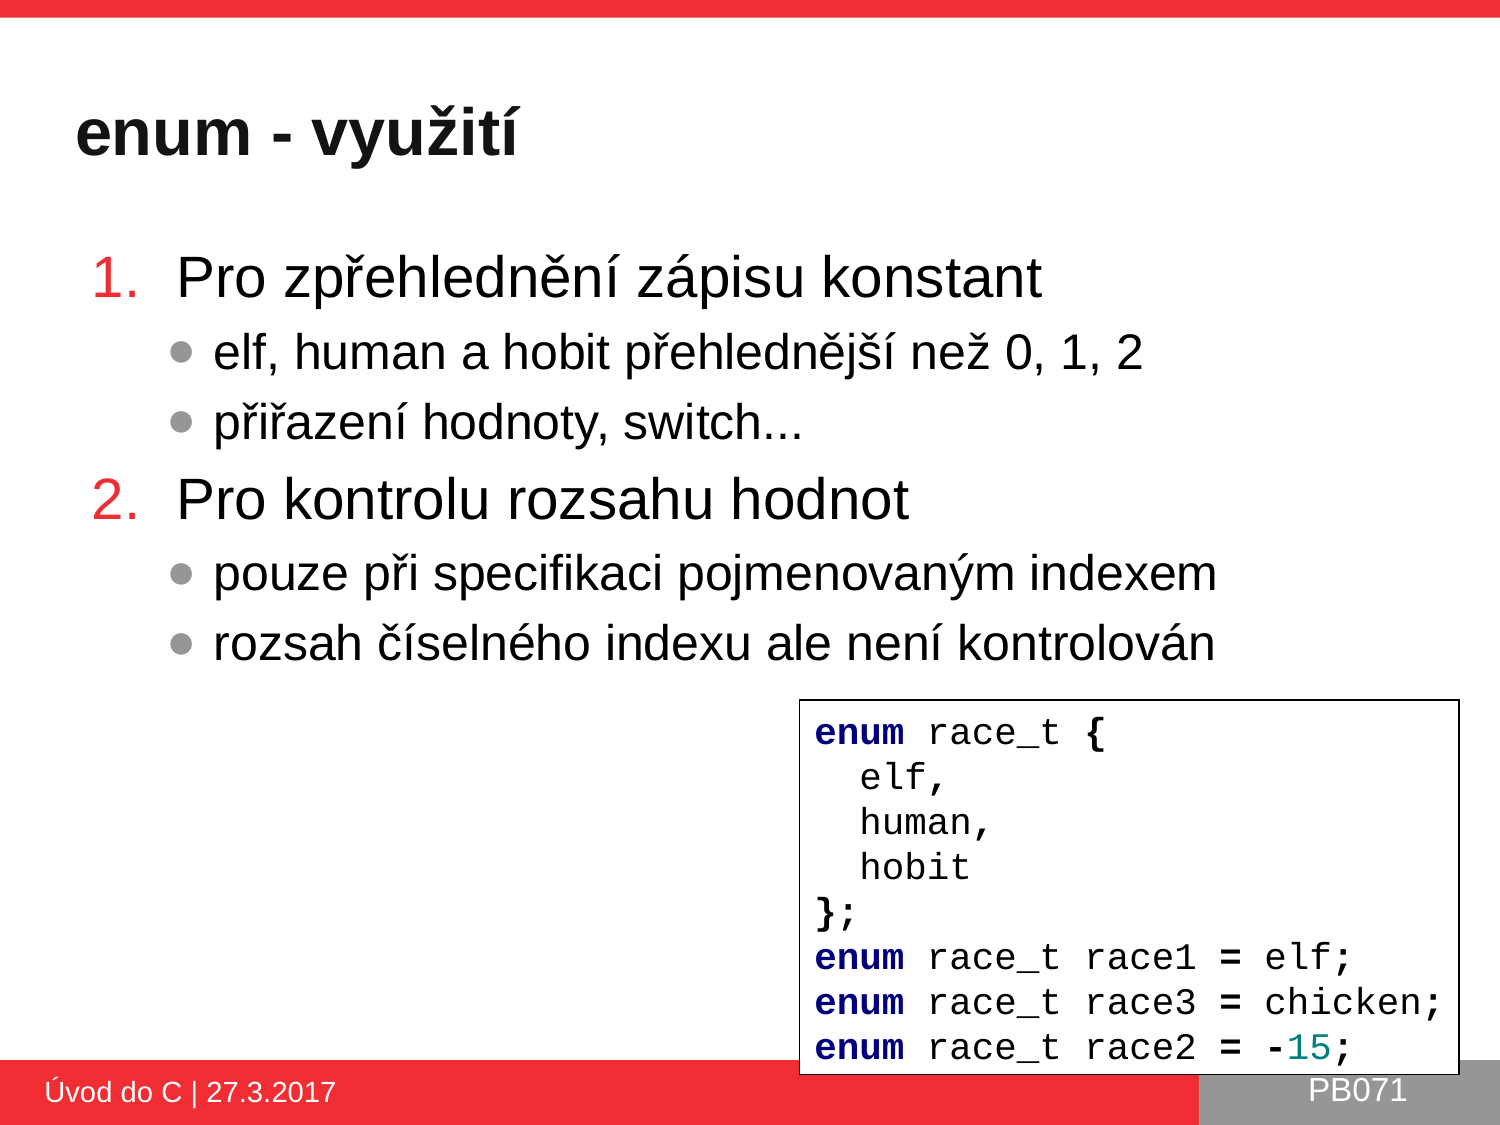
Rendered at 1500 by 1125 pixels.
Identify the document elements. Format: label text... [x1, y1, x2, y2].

title enum - využití [75, 45, 1471, 208]
text_box enum race_t { elf, human, hobit }; enum race_t race1 = elf; enum race_t race3 = chicken; enum race_t race2 = -15; [799, 699, 1460, 1075]
list Pro zpřehlednění zápisu konstant elf, human a hobit přehlednější než 0, 1, 2 přiřazení hodnoty, switch... Pro kontrolu rozsahu hodnot pouze při specifikaci pojmenovaným indexem rozsah číselného indexu ale není kontrolován [76, 231, 1459, 1024]
footer Úvod do C | 27.3.2017 [29, 1065, 1199, 1125]
